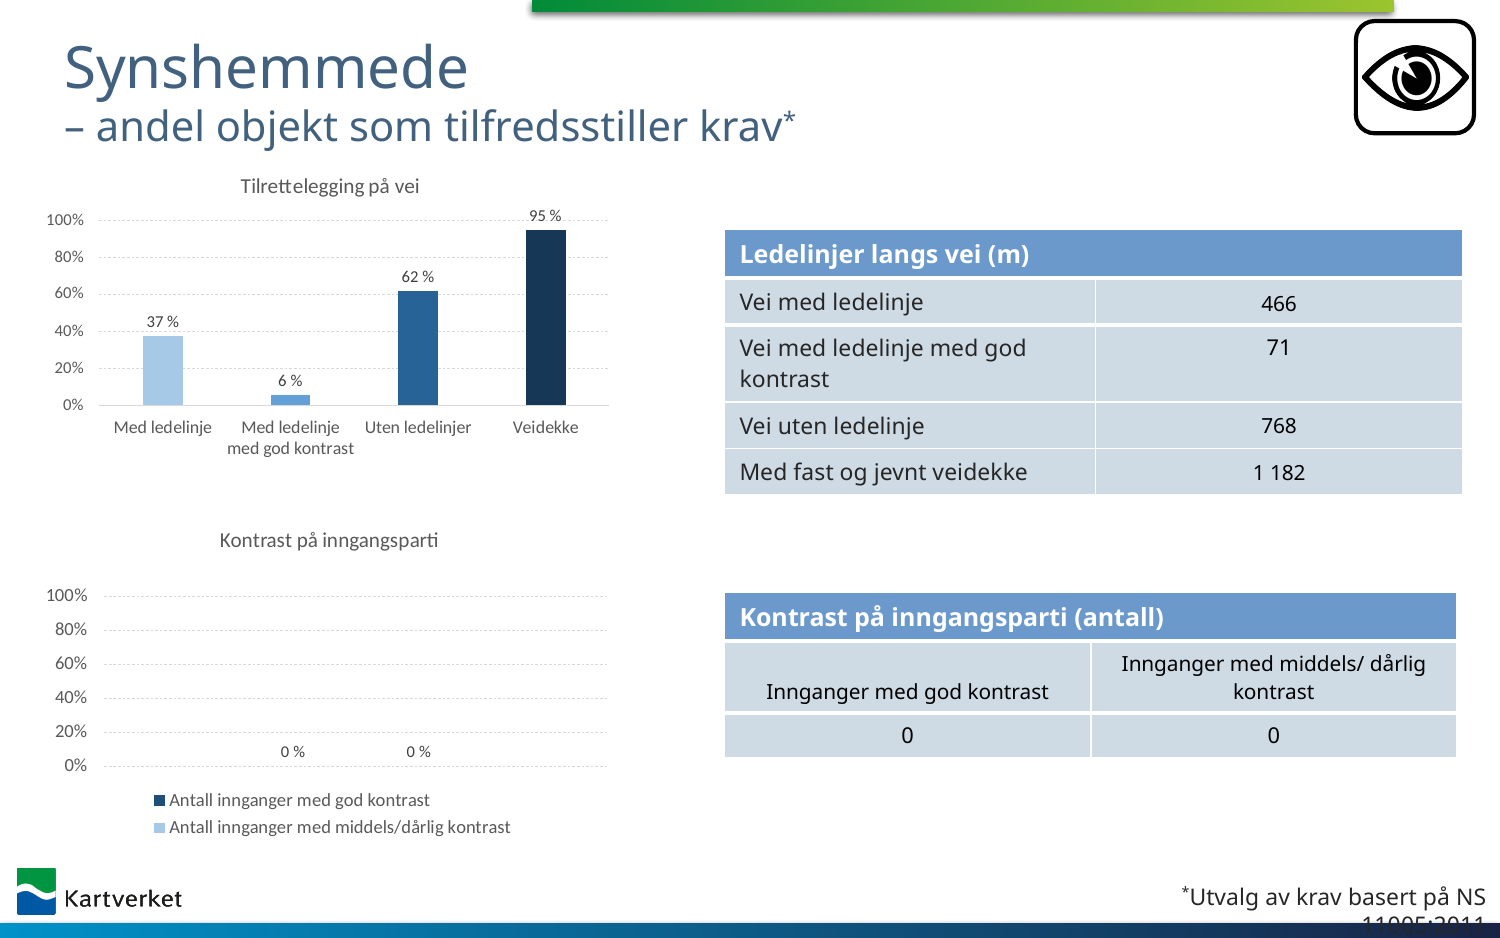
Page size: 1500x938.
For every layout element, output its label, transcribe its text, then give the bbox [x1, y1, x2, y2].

table_cell Vei med ledelinje [725, 280, 1095, 323]
text_box *Utvalg av krav basert på NS 11005:2011 [1068, 873, 1500, 938]
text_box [1355, 20, 1475, 134]
picture [41, 520, 618, 846]
table_cell Innganger med middels/ dårlig kontrast [1092, 643, 1456, 711]
table_cell Vei uten ledelinje [725, 403, 1095, 448]
table_cell 768 [1096, 403, 1462, 448]
table_cell 0 [725, 715, 1090, 757]
table_cell Vei med ledelinje med god kontrast [725, 327, 1095, 401]
table_header Kontrast på inngangsparti (antall) [725, 593, 1456, 639]
table_cell Med fast og jevnt veidekke [725, 449, 1095, 494]
table_cell 71 [1096, 327, 1462, 401]
table_cell 1 182 [1096, 449, 1462, 494]
text_box Synshemmede – andel objekt som tilfredsstiller krav* [49, 24, 1431, 158]
table_cell 466 [1096, 280, 1462, 323]
table_header Ledelinjer langs vei (m) [725, 230, 1462, 276]
table_cell Innganger med god kontrast [725, 643, 1090, 711]
picture [41, 166, 619, 492]
table_cell 0 [1092, 715, 1456, 757]
